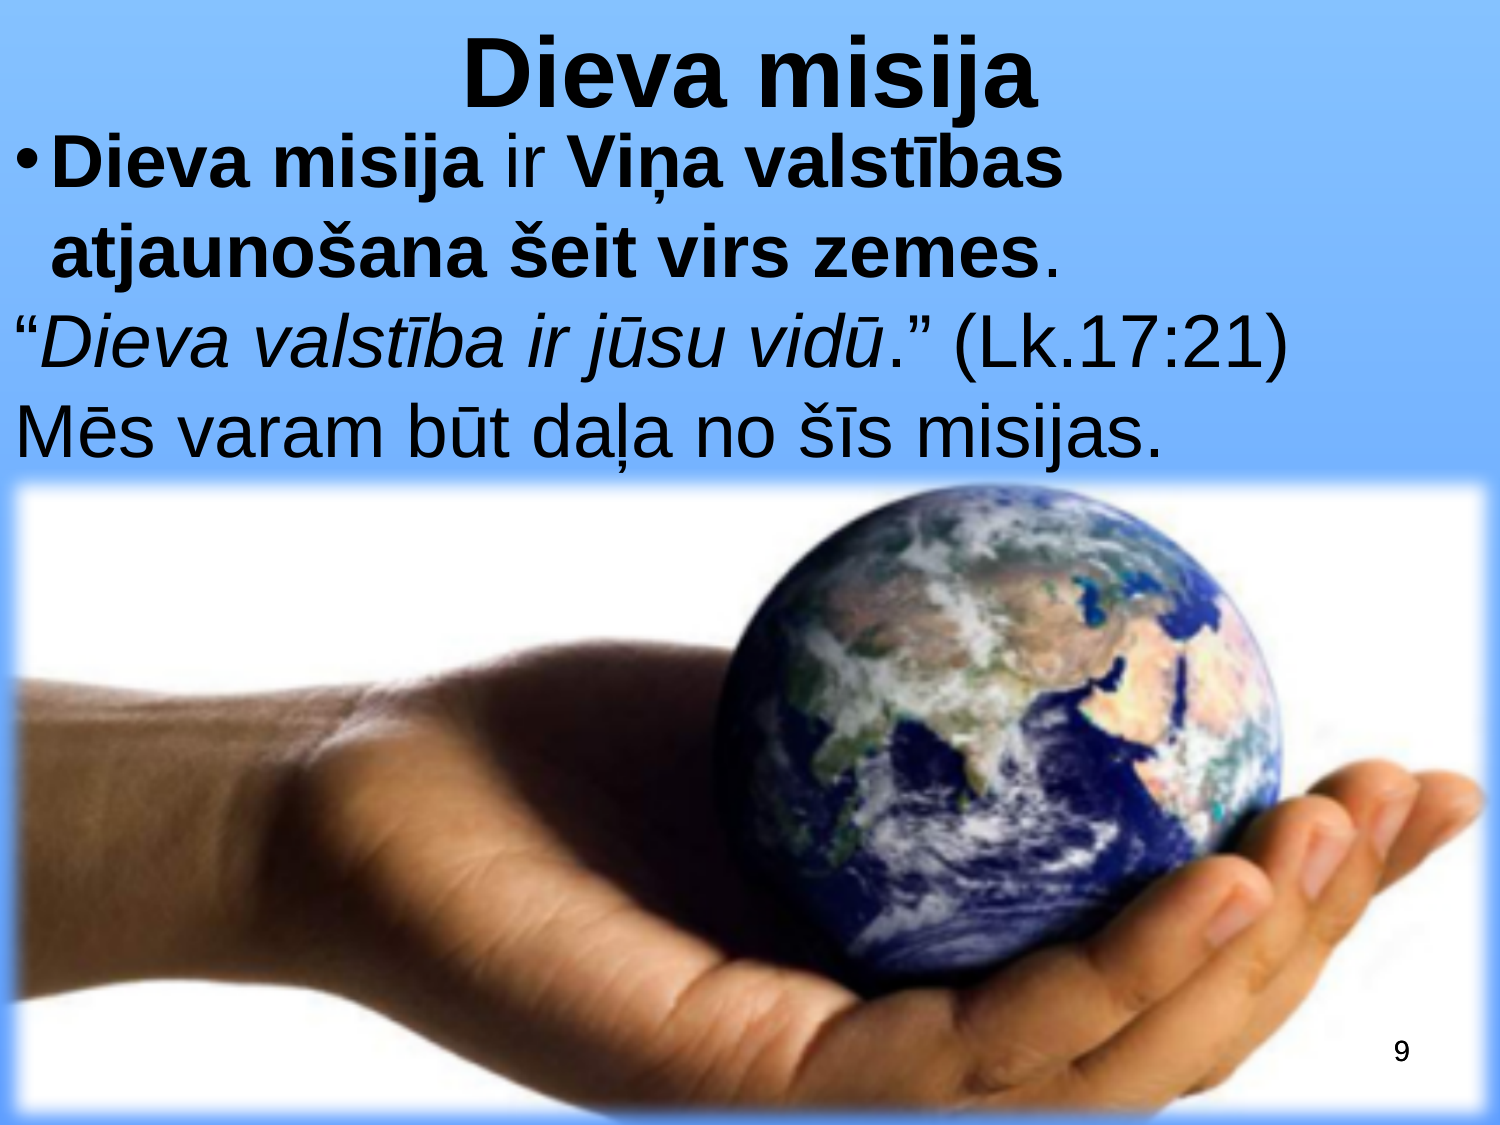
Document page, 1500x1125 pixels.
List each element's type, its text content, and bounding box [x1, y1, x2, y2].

text_box Dieva misija ir Viņa valstības atjaunošana šeit virs zemes. “Dieva valstība ir jūsu vidū.” (Lk.17:21) Mēs varam būt daļa no šīs misijas. [0, 105, 1500, 468]
picture [0, 468, 1500, 1125]
text_box Dieva misija [0, 0, 1500, 105]
